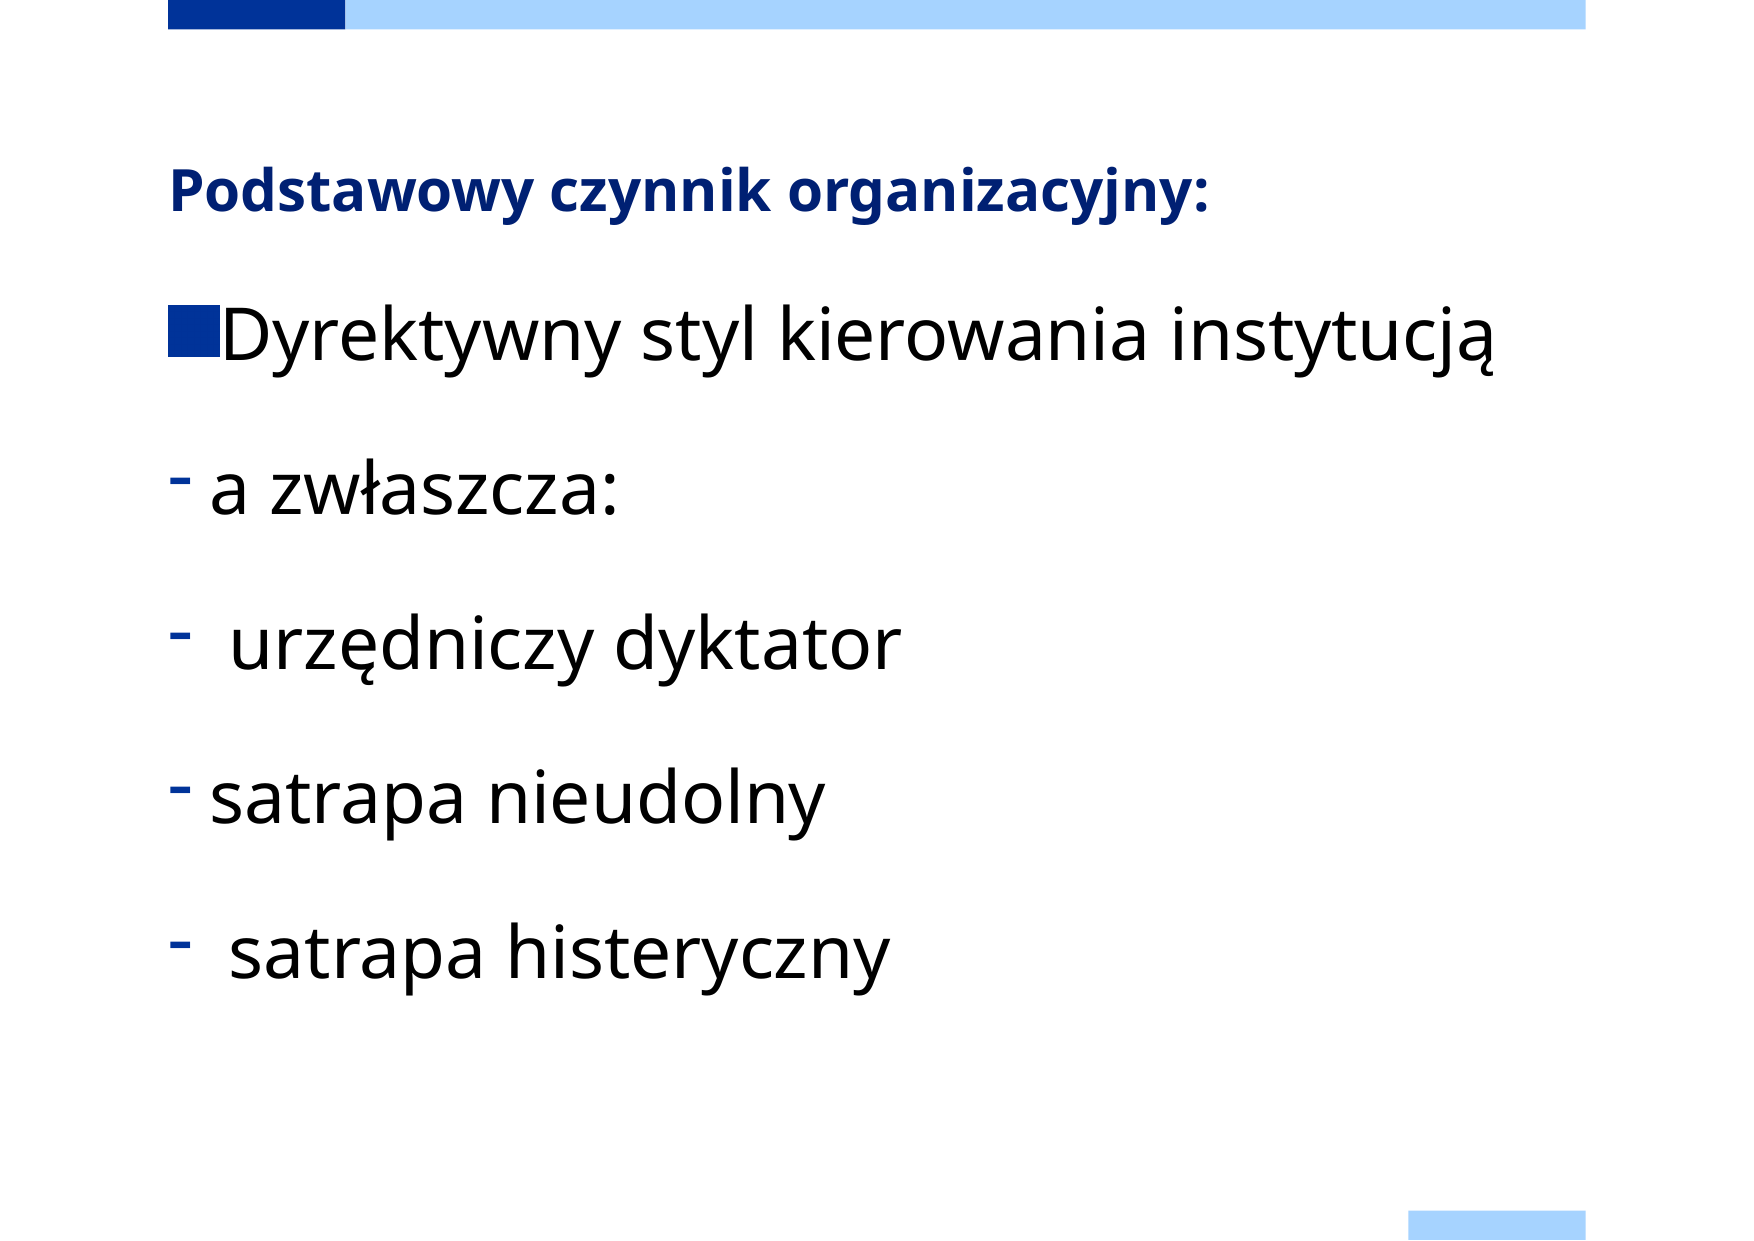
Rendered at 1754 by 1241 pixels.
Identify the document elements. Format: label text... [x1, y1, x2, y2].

picture [168, 305, 220, 357]
list Dyrektywny styl kierowania instytucją a zwłaszcza: urzędniczy dyktator satrapa nieudolny satrapa histeryczny [168, 324, 1586, 1093]
title Podstawowy czynnik organizacyjny: [168, 147, 1586, 324]
